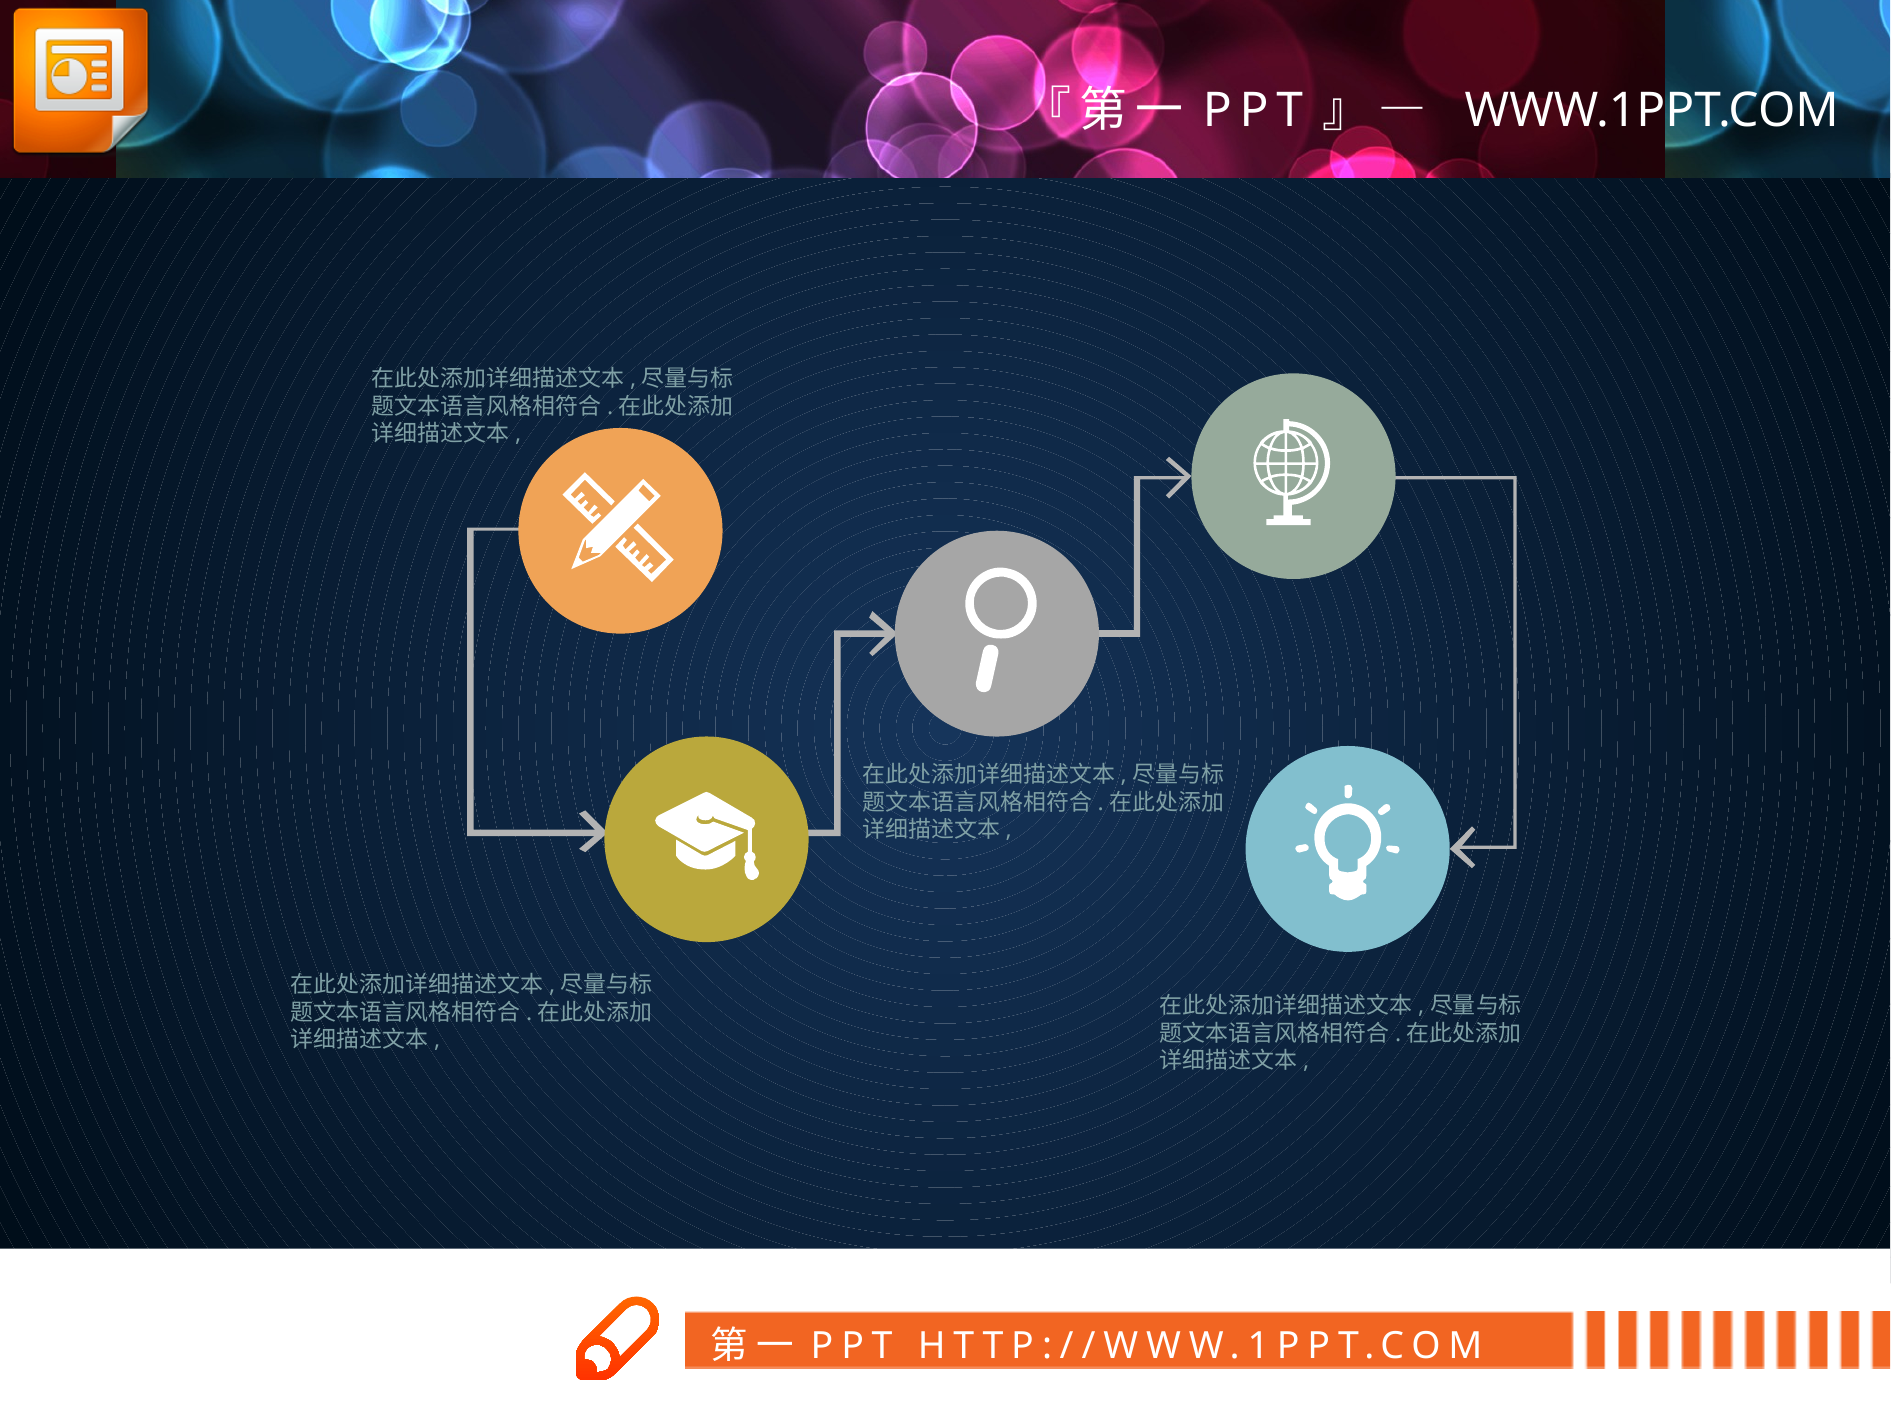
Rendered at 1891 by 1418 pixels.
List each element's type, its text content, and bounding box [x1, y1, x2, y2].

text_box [467, 527, 624, 853]
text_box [1050, 456, 1192, 637]
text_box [1245, 746, 1450, 952]
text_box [719, 611, 898, 837]
text_box 在此处添加详细描述文本,尽量与标题文本语言风格相符合.在此处添加详细描述文本, [843, 750, 1245, 852]
text_box 在此处添加详细描述文本,尽量与标题文本语言风格相符合.在此处添加详细描述文本, [271, 960, 679, 1062]
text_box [894, 530, 1099, 737]
text_box 在此处添加详细描述文本,尽量与标题文本语言风格相符合.在此处添加详细描述文本, [352, 354, 760, 456]
picture [685, 1311, 1891, 1369]
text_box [604, 736, 809, 943]
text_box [518, 427, 723, 634]
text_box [1191, 373, 1396, 579]
picture [0, 0, 1891, 178]
text_box 在此处添加详细描述文本,尽量与标题文本语言风格相符合.在此处添加详细描述文本, [1140, 981, 1548, 1083]
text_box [1357, 476, 1517, 869]
